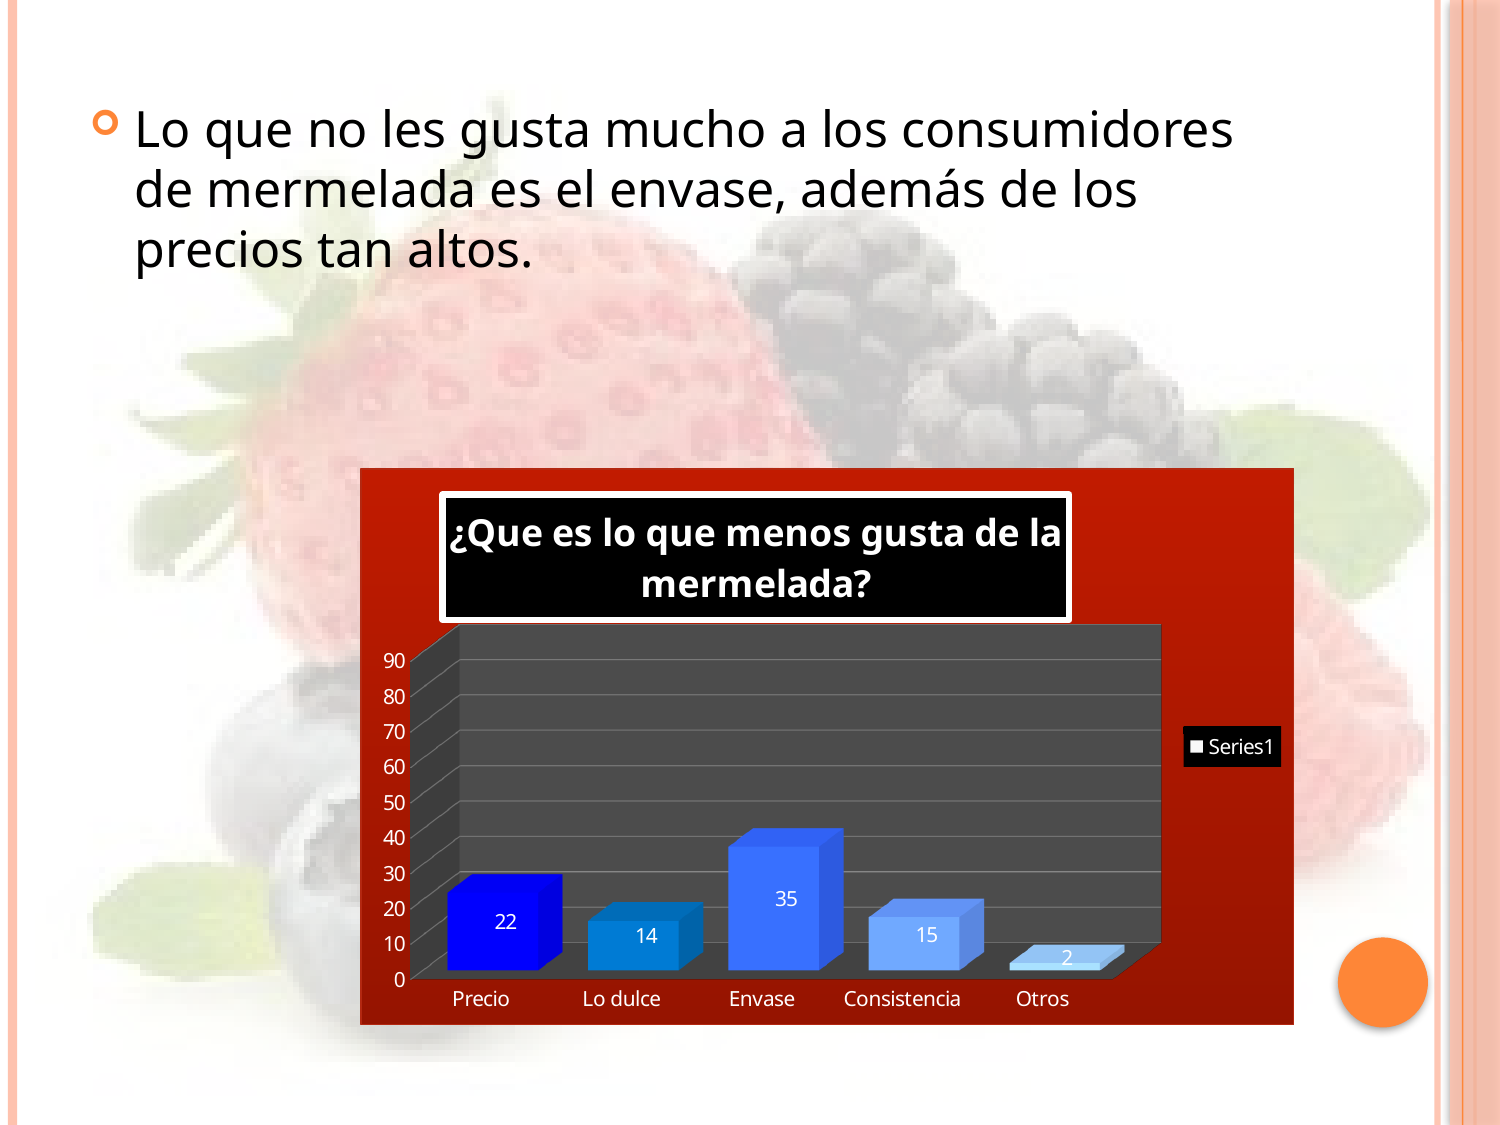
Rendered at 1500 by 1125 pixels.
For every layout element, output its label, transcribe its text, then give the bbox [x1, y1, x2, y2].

list Lo que no les gusta mucho a los consumidores de mermelada es el envase, además de los precios tan altos. [75, 90, 1300, 1062]
chart [359, 467, 1295, 1026]
